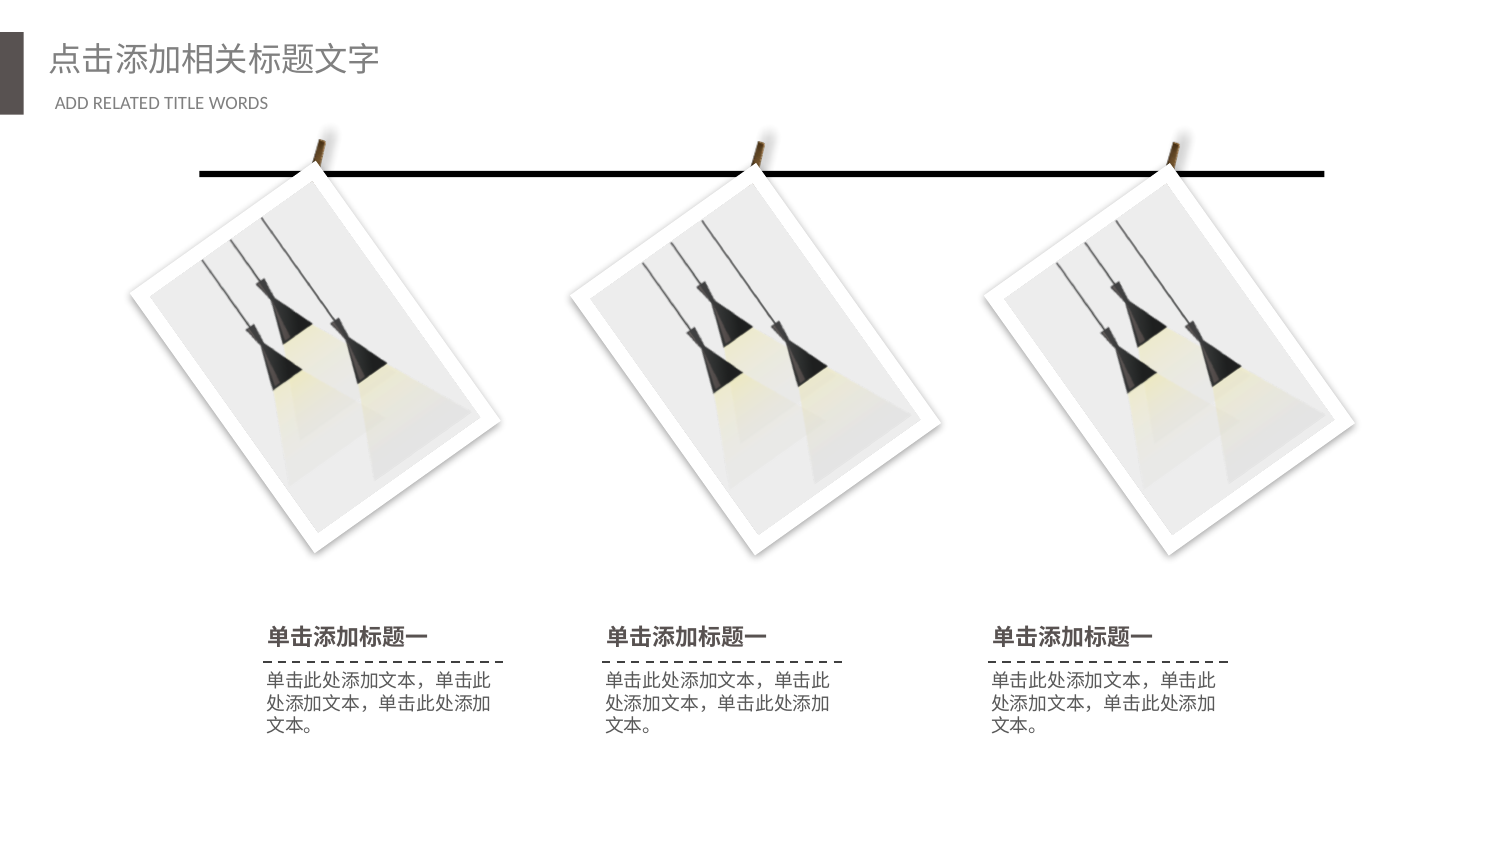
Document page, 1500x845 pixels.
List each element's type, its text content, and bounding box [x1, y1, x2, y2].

picture [151, 118, 479, 532]
text_box 单击添加标题一 [595, 616, 780, 656]
text_box 单击此处添加文本，单击此处添加文本，单击此处添加文本。 [593, 663, 858, 742]
text_box ADD RELATED TITLE WORDS [43, 85, 379, 119]
text_box 单击此处添加文本，单击此处添加文本，单击此处添加文本。 [255, 663, 519, 742]
picture [1006, 121, 1334, 534]
picture [592, 120, 920, 534]
text_box 单击添加标题一 [981, 616, 1166, 656]
text_box 单击添加标题一 [256, 616, 441, 656]
text_box 单击此处添加文本，单击此处添加文本，单击此处添加文本。 [979, 663, 1244, 742]
text_box [0, 30, 26, 117]
text_box 点击添加相关标题文字 [37, 32, 393, 84]
